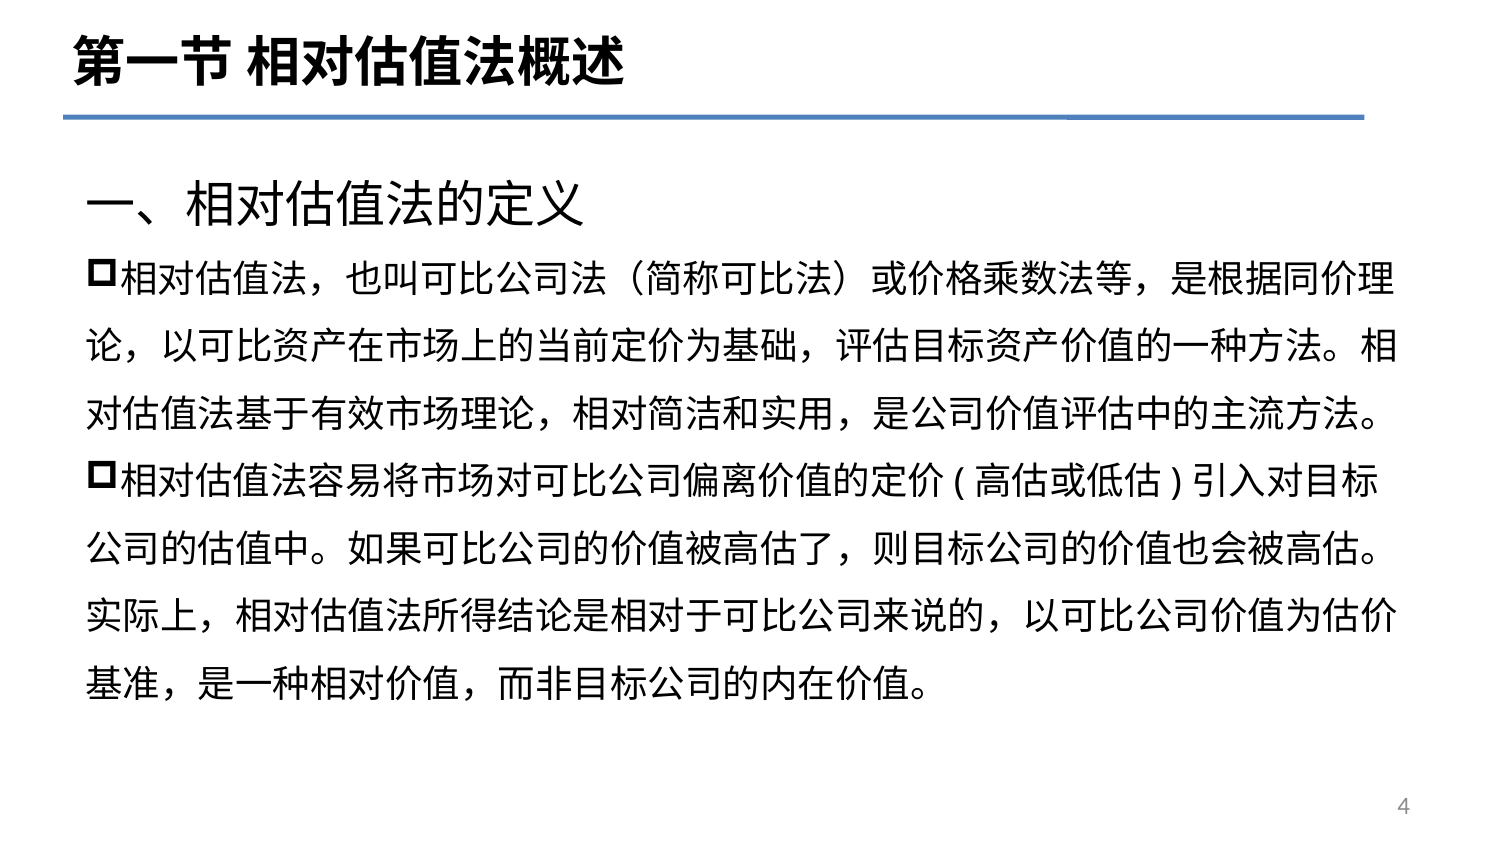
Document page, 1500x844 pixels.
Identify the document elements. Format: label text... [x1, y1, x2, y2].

text_box 第一节 相对估值法概述 [56, 11, 1407, 107]
list 一、相对估值法的定义 相对估值法，也叫可比公司法（简称可比法）或价格乘数法等，是根据同价理论，以可比资产在市场上的当前定价为基础，评估目标资产价值的一种方法。相对估值法基于有效市场理论，相对简洁和实用，是公司价值评估中的主流方法。 相对估值法容易将市场对可比公司偏离价值的定价(高估或低估)引入对目标公司的估值中。如果可比公司的价值被高估了，则目标公司的价值也会被高估。实际上，相对估值法所得结论是相对于可比公司来说的，以可比公司价值为估价基准，是一种相对价值，而非目标公司的内在价值。 [70, 134, 1421, 786]
slide_number 4 [1074, 782, 1425, 827]
